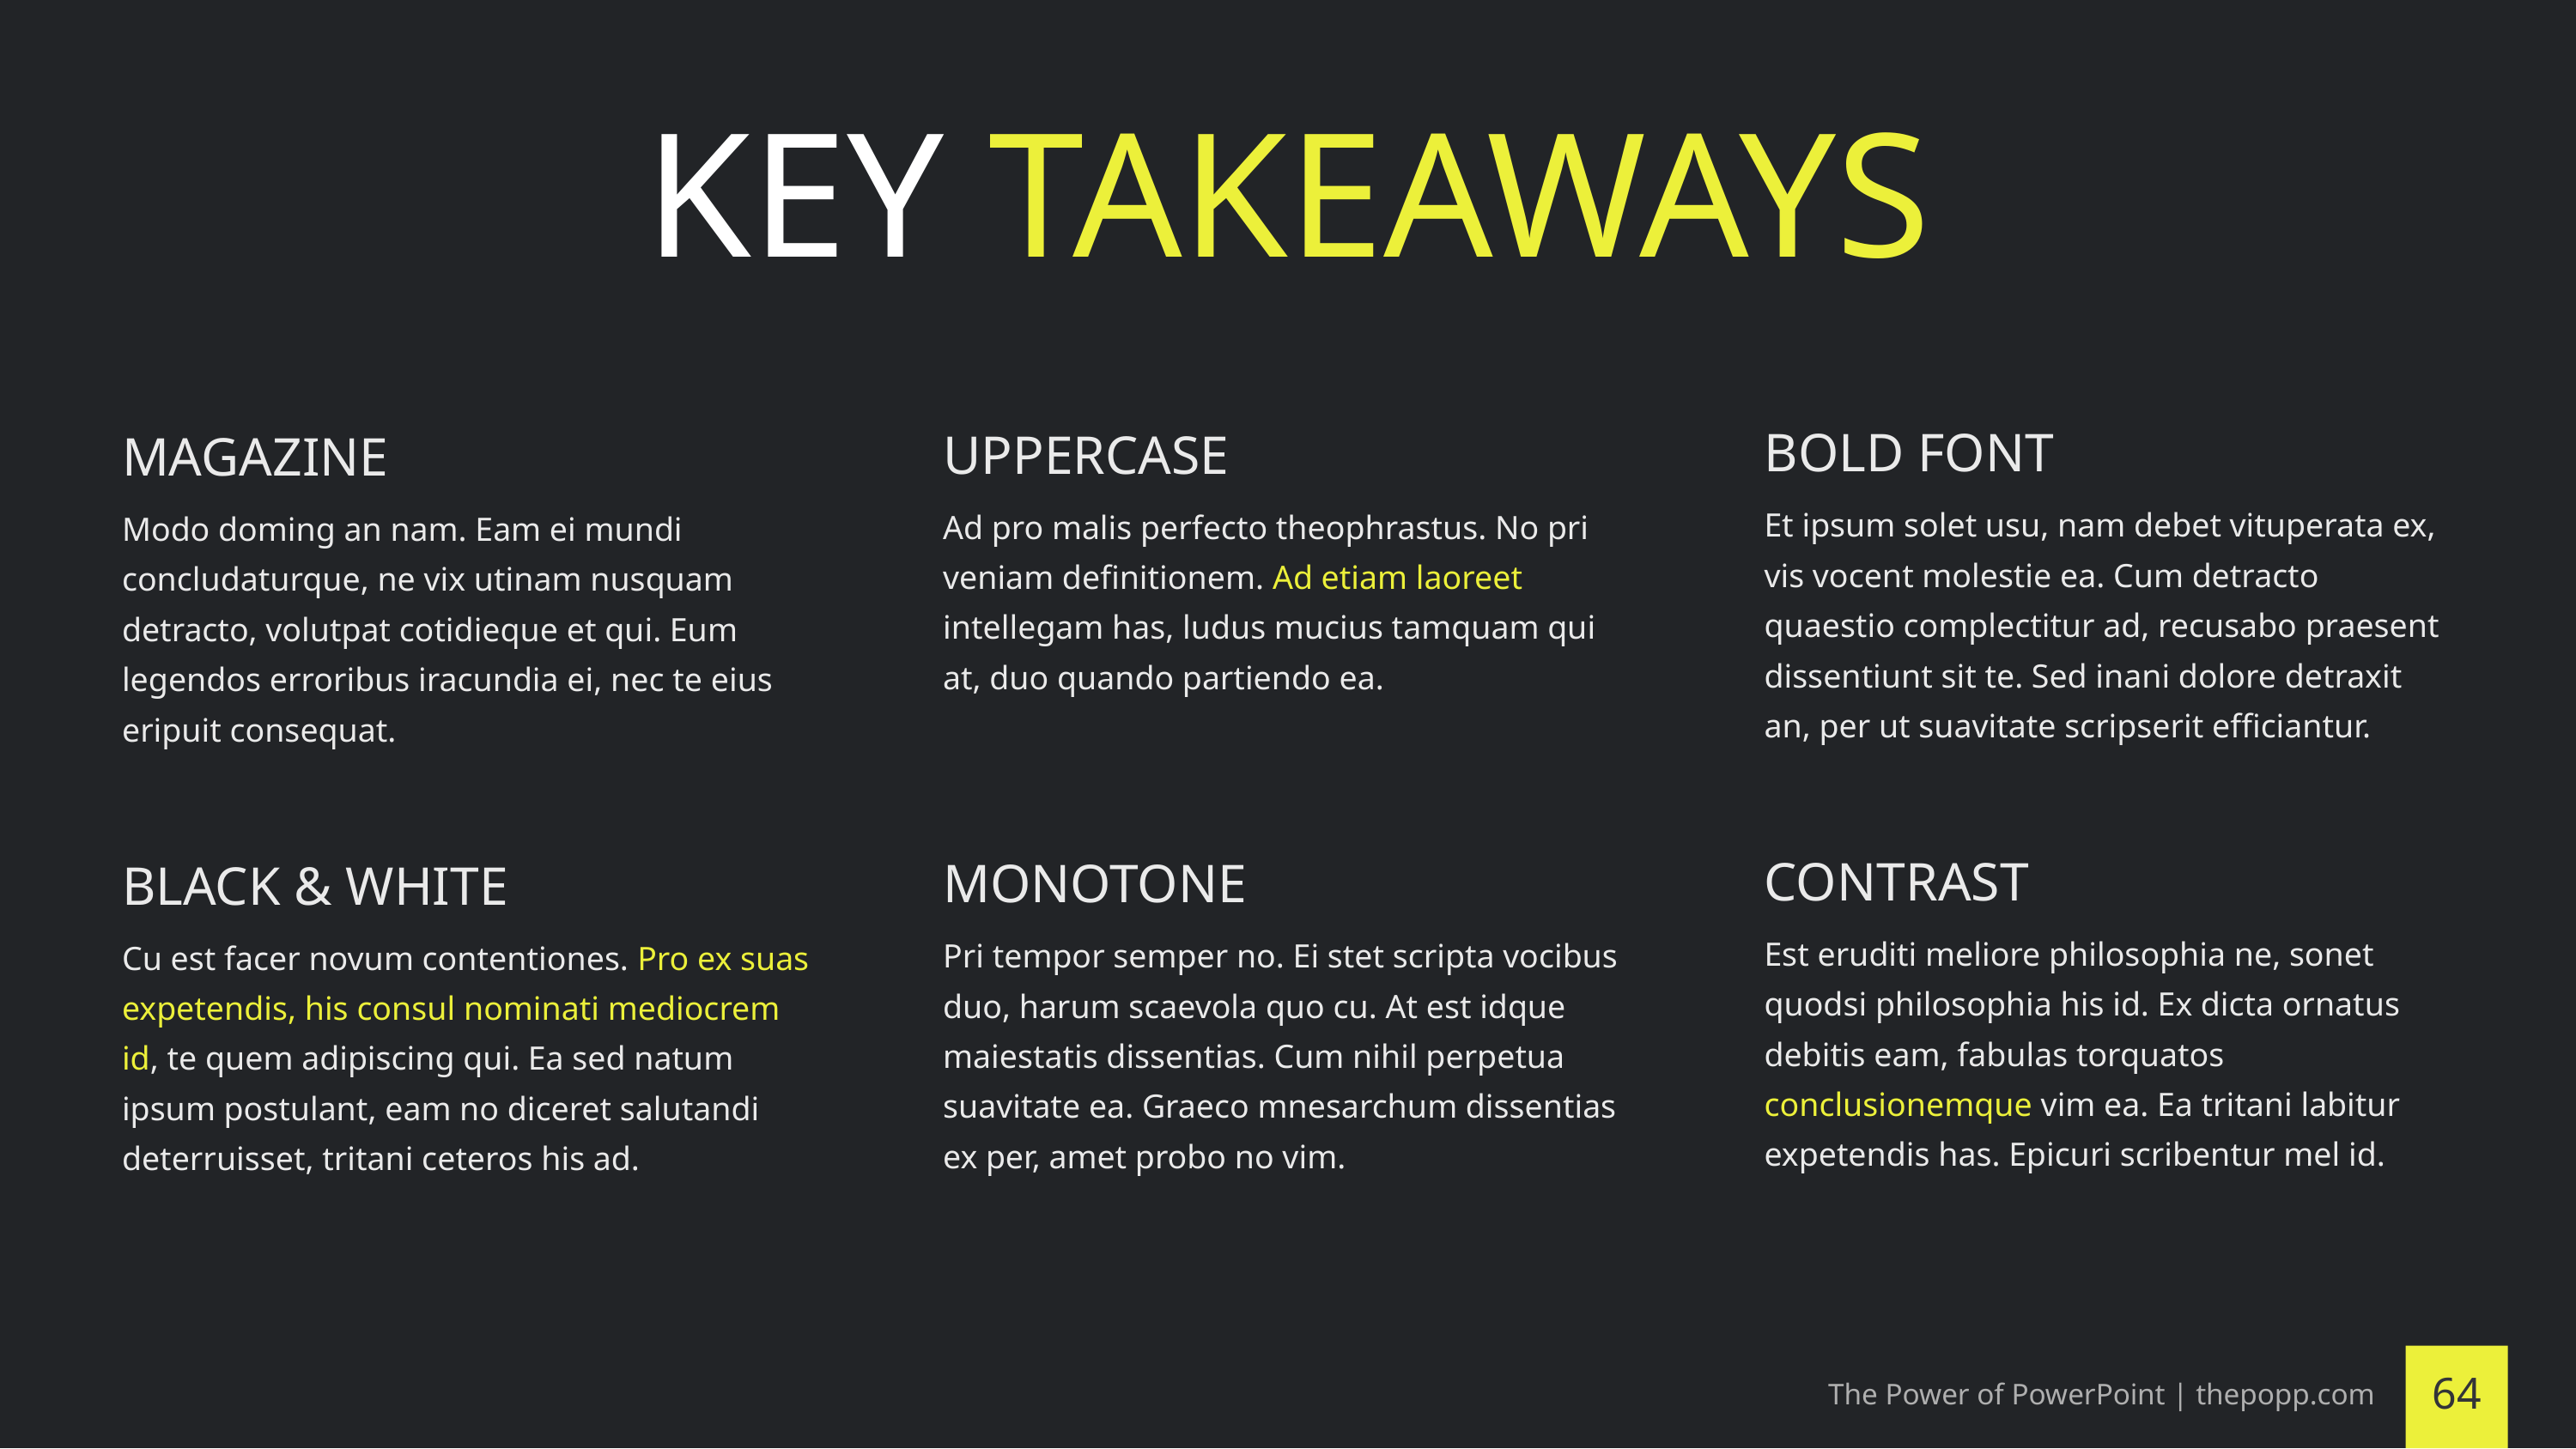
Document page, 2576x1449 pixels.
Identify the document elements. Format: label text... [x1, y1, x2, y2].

list Est eruditi meliore philosophia ne, sonet quodsi philosophia his id. Ex dicta ornatus debitis eam, fabulas torquatos conclusionemque vim ea. Ea tritani labitur expetendis has. Epicuri scribentur mel id. [1751, 915, 2467, 1217]
footer The Power of PowerPoint | thepopp.com [1519, 1356, 2389, 1434]
list Pri tempor semper no. Ei stet scripta vocibus duo, harum scaevola quo cu. At est idque maiestatis dissentias. Cum nihil perpetua suavitate ea. Graeco mnesarchum dissentias ex per, amet probo no vim. [930, 918, 1646, 1219]
list BLACK & WHITE [109, 846, 825, 919]
list CONTRAST [1751, 841, 2467, 915]
title KEY TAKEAWAYS [109, 75, 2467, 302]
list Cu est facer novum contentiones. Pro ex suas expetendis, his consul nominati mediocrem id, te quem adipiscing qui. Ea sed natum ipsum postulant, eam no diceret salutandi deterruisset, tritani ceteros his ad. [109, 919, 825, 1222]
list MAGAZINE [109, 417, 825, 490]
list BOLD FONT [1751, 413, 2467, 487]
list UPPERCASE [930, 415, 1646, 488]
slide_number 64 [2404, 1356, 2509, 1434]
list Modo doming an nam. Eam ei mundi concludaturque, ne vix utinam nusquam detracto, volutpat cotidieque et qui. Eum legendos erroribus iracundia ei, nec te eius eripuit consequat. [109, 490, 825, 792]
list Ad pro malis perfecto theophrastus. No pri veniam definitionem. Ad etiam laoreet intellegam has, ludus mucius tamquam qui at, duo quando partiendo ea. [930, 488, 1646, 791]
list Et ipsum solet usu, nam debet vituperata ex, vis vocent molestie ea. Cum detracto quaestio complectitur ad, recusabo praesent dissentiunt sit te. Sed inani dolore detraxit an, per ut suavitate scripserit efficiantur. [1751, 487, 2467, 789]
list MONOTONE [930, 844, 1646, 918]
